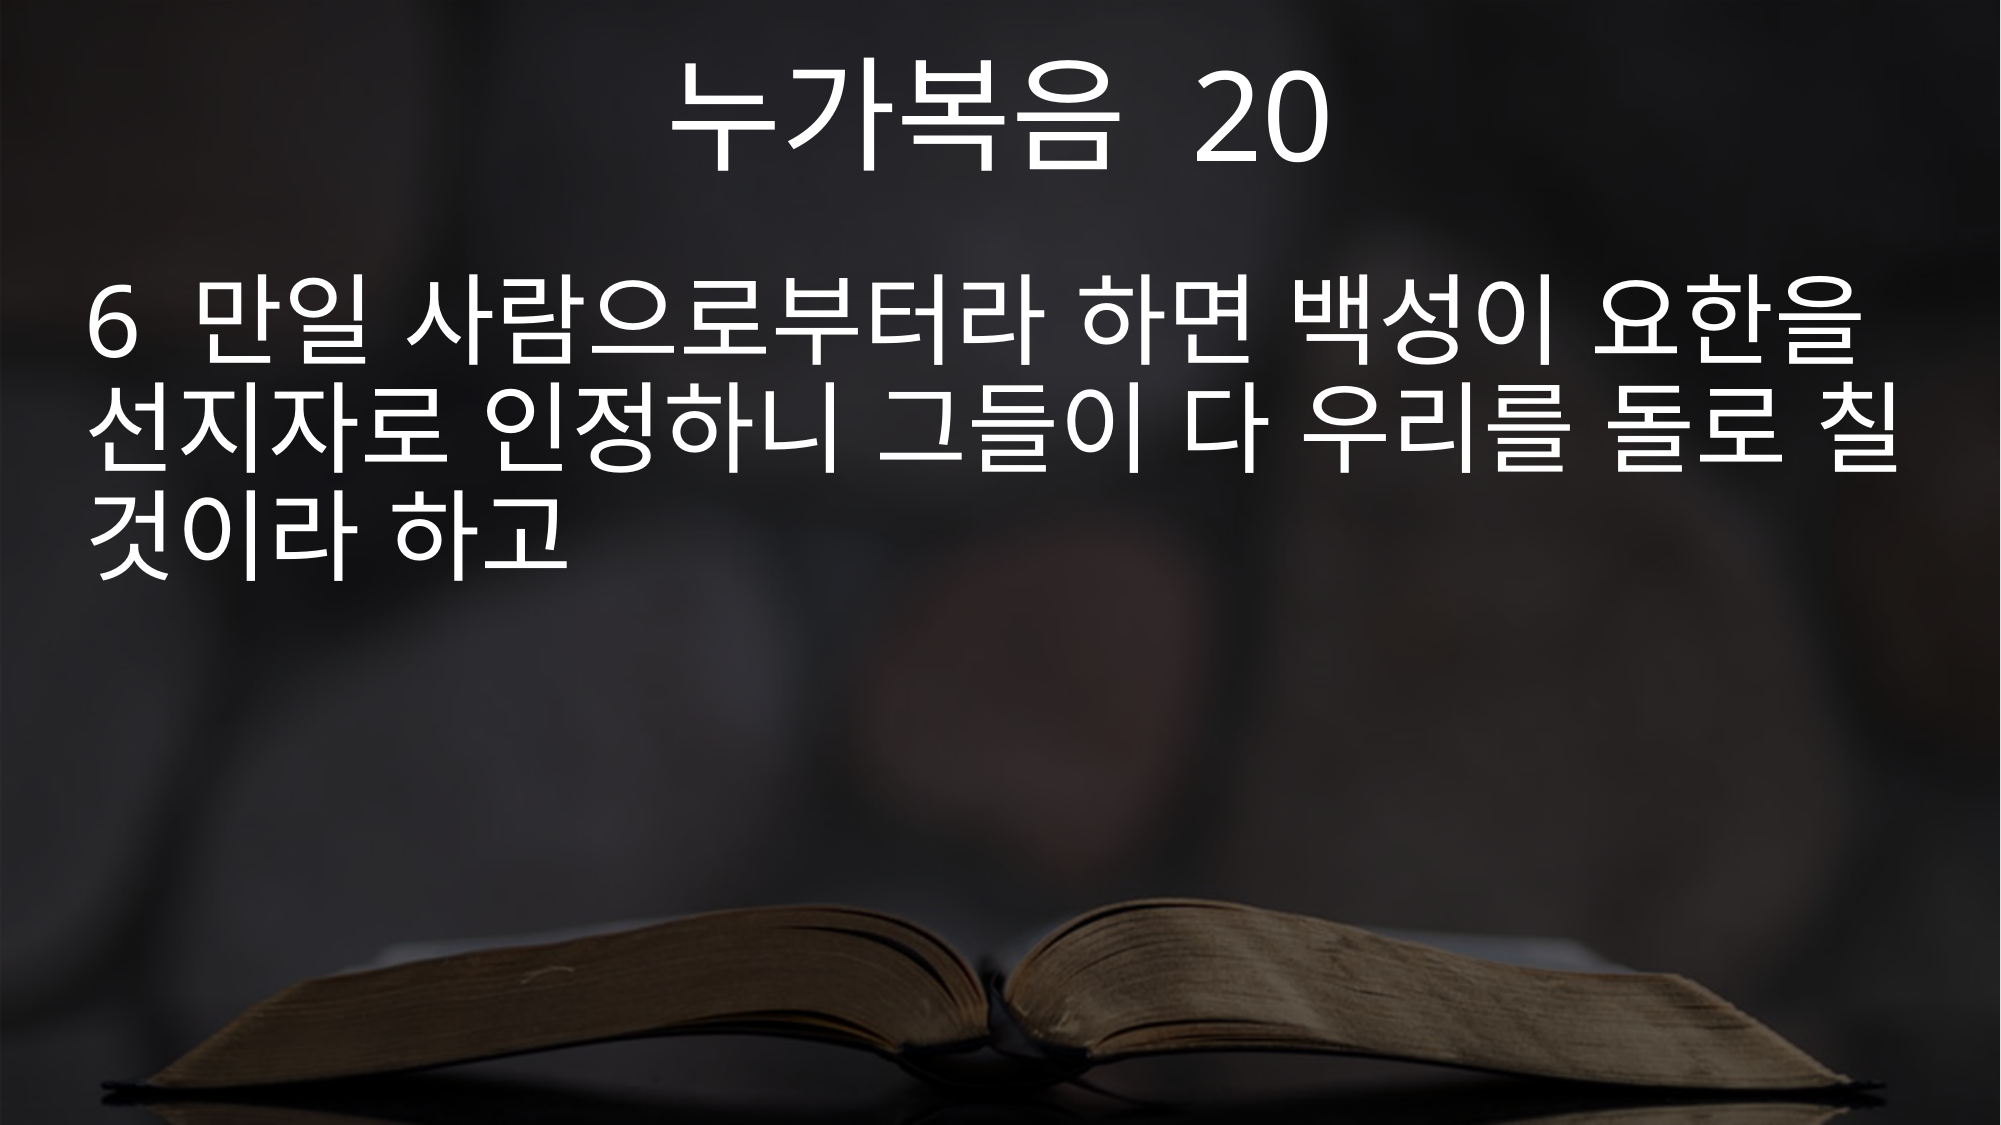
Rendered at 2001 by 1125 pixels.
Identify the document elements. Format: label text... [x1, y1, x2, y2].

picture [0, 0, 2001, 1125]
footer 누가복음 20 [0, 32, 2000, 192]
list 6 만일 사람으로부터라 하면 백성이 요한을 선지자로 인정하니 그들이 다 우리를 돌로 칠 것이라 하고 [69, 263, 1953, 423]
